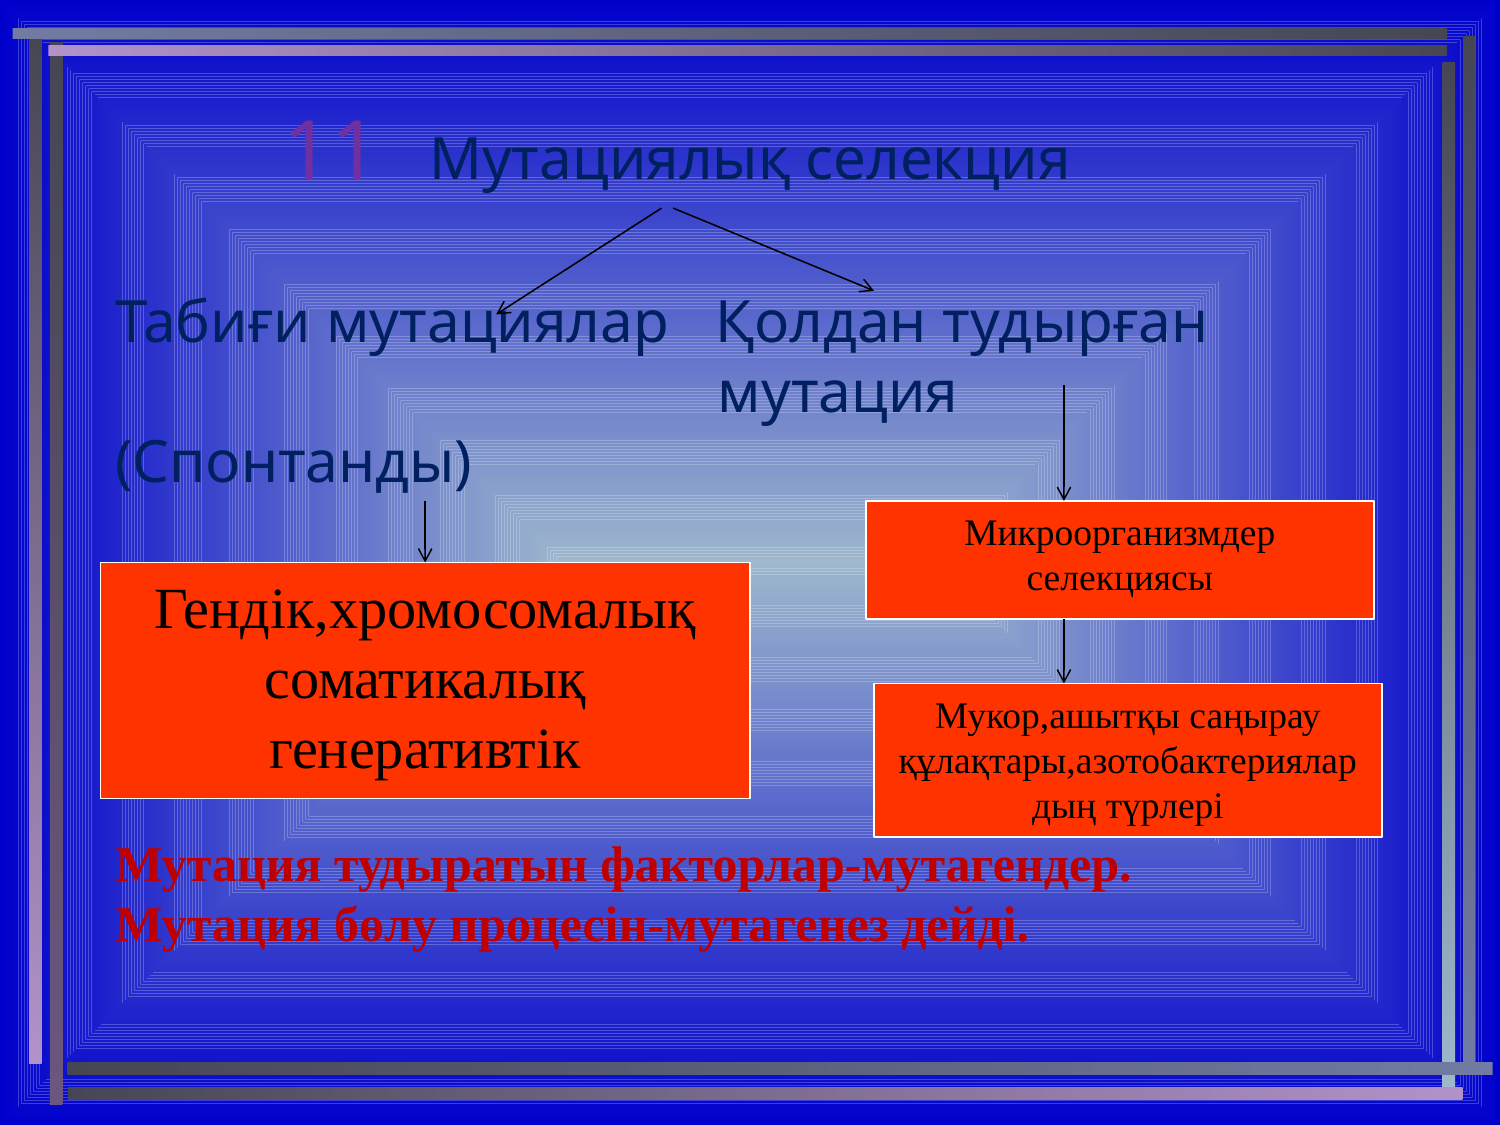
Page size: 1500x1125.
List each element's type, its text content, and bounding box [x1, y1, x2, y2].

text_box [672, 207, 875, 291]
text_box Гендік,хромосомалық соматикалық генеративтік [100, 562, 750, 799]
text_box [495, 207, 662, 315]
text_box Микроорганизмдер селекциясы [865, 500, 1374, 619]
subtitle Мутациялық селекция Табиғи мутациялар Қолдан тудырған мутация (Спонтанды) Мутация тудыратын факторлар-мутагендер. Мутация бөлу процесін-мутагенез дейді. [100, 113, 1400, 1047]
text_box Мукор,ашытқы саңырау құлақтары,азотобактериялар дың түрлері [874, 683, 1382, 837]
title 11 [96, 90, 1372, 278]
